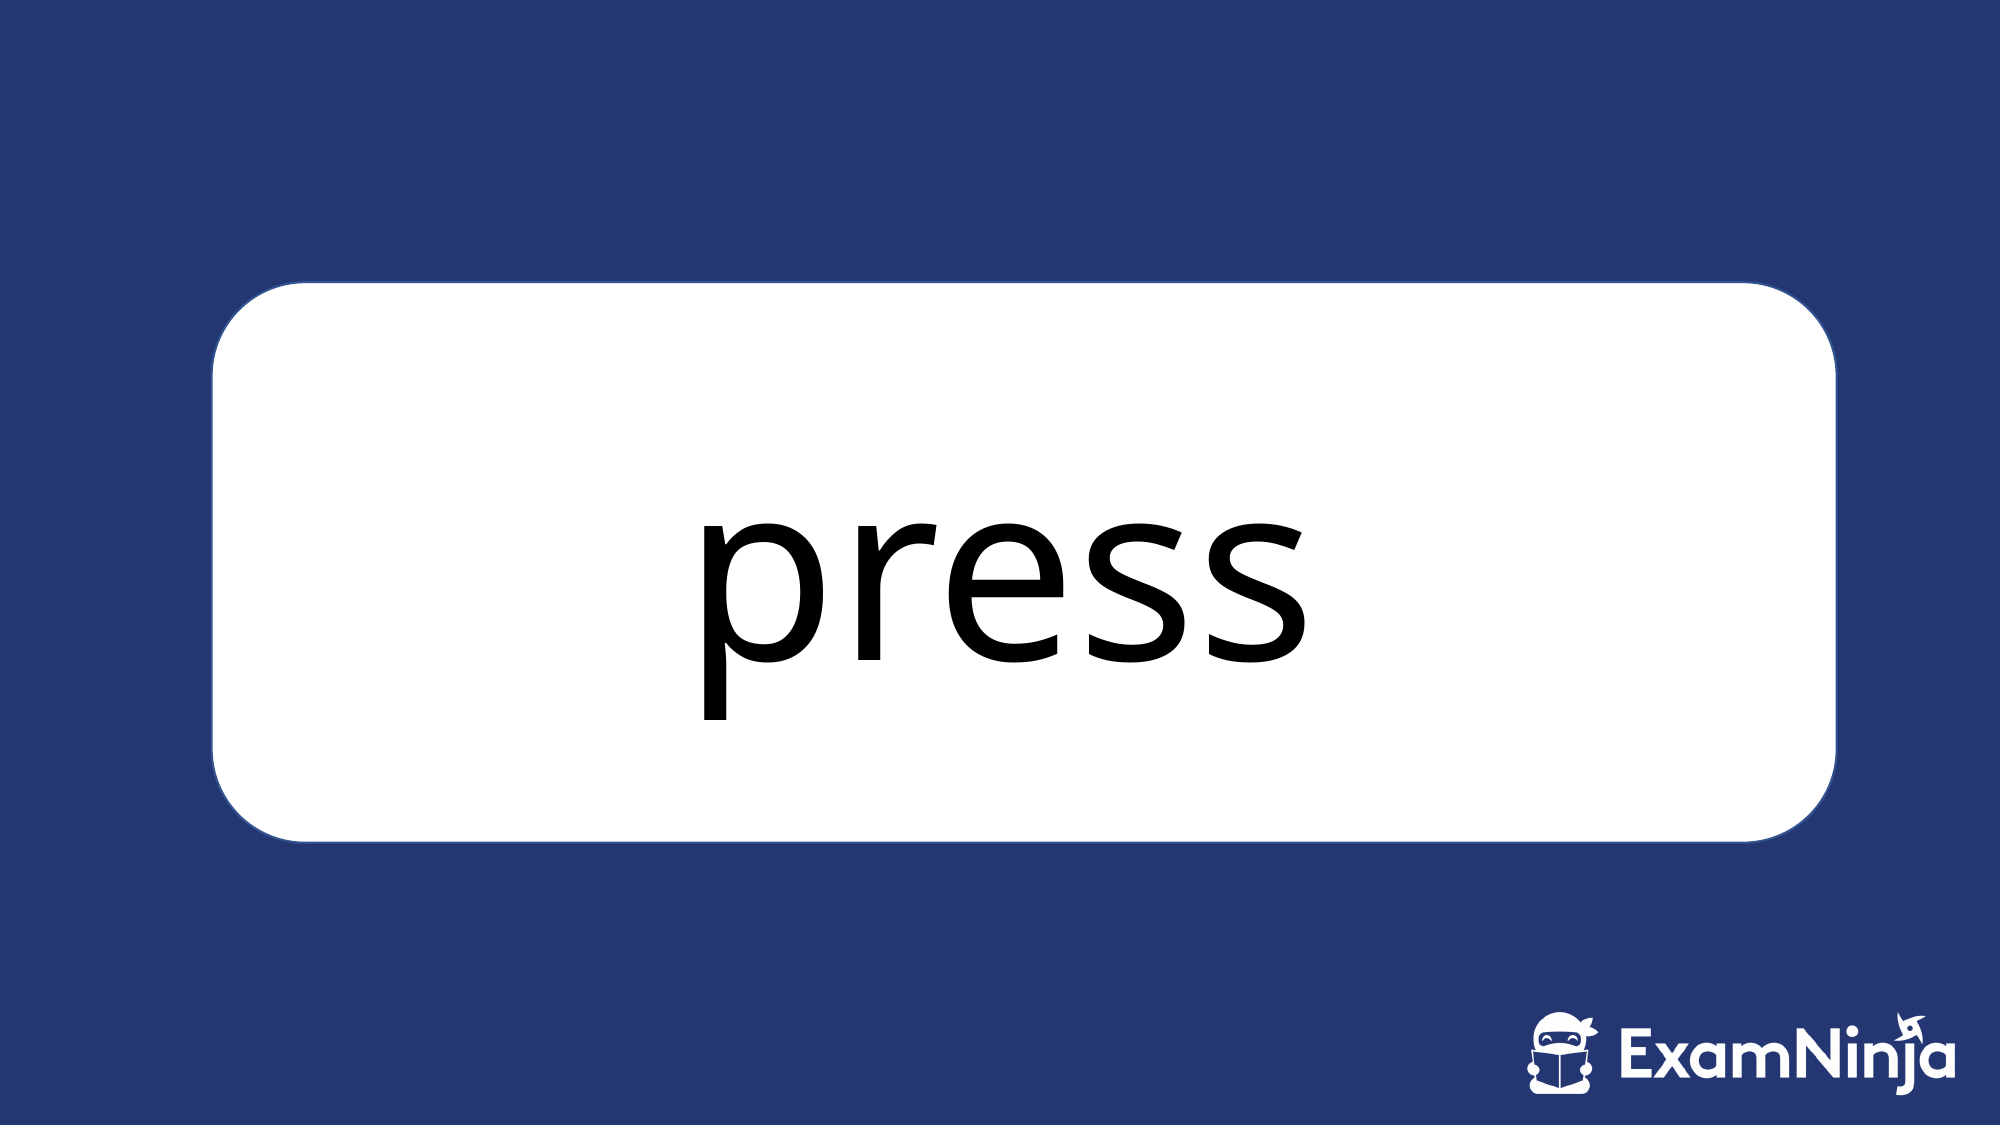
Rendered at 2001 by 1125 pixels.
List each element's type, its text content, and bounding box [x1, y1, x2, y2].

picture [1501, 1003, 1979, 1102]
text_box press [143, 403, 1857, 719]
text_box [210, 281, 1838, 403]
text_box [210, 719, 1838, 844]
